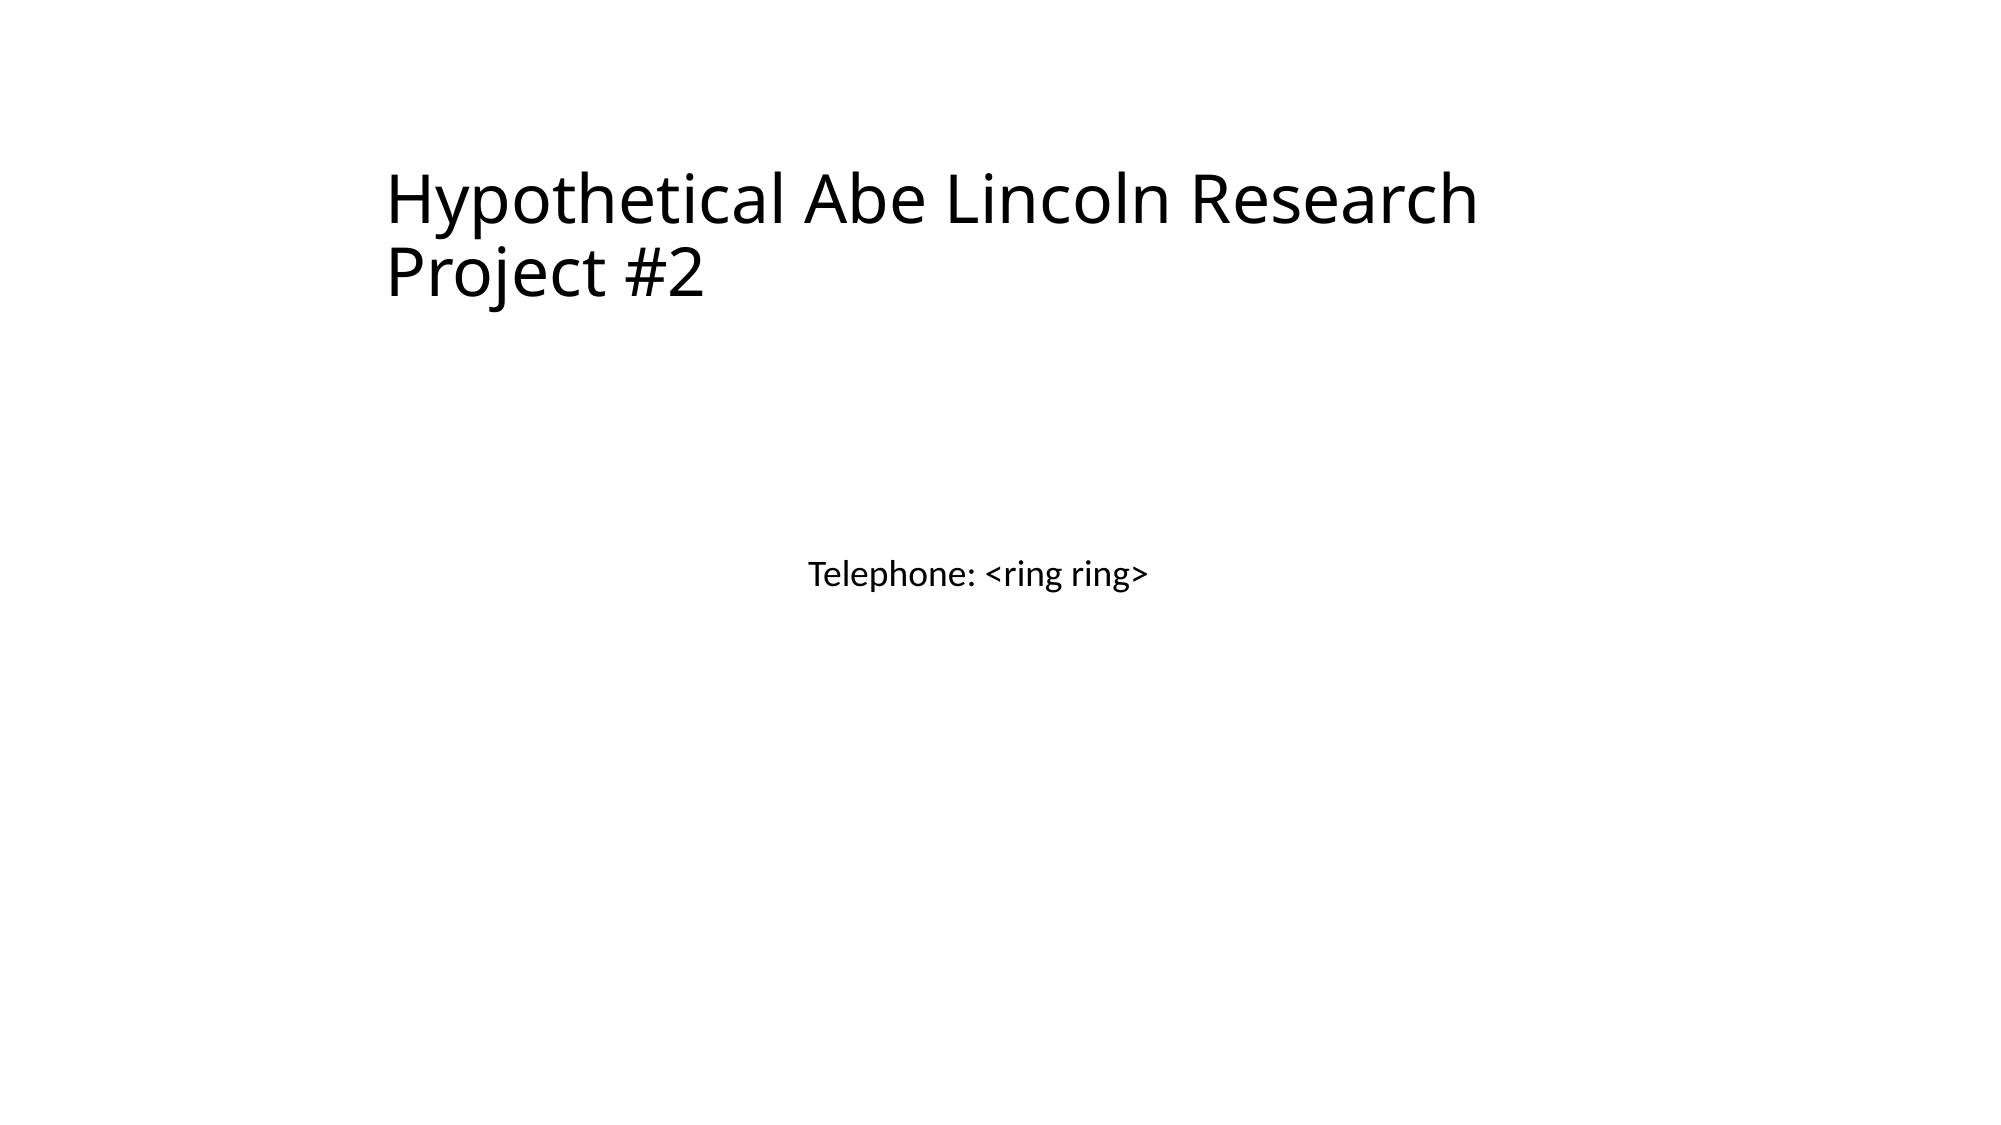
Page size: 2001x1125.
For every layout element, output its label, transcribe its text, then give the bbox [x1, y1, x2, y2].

text_box Telephone: <ring ring> [793, 541, 1284, 602]
title Hypothetical Abe Lincoln Research Project #2 [370, 156, 1664, 320]
